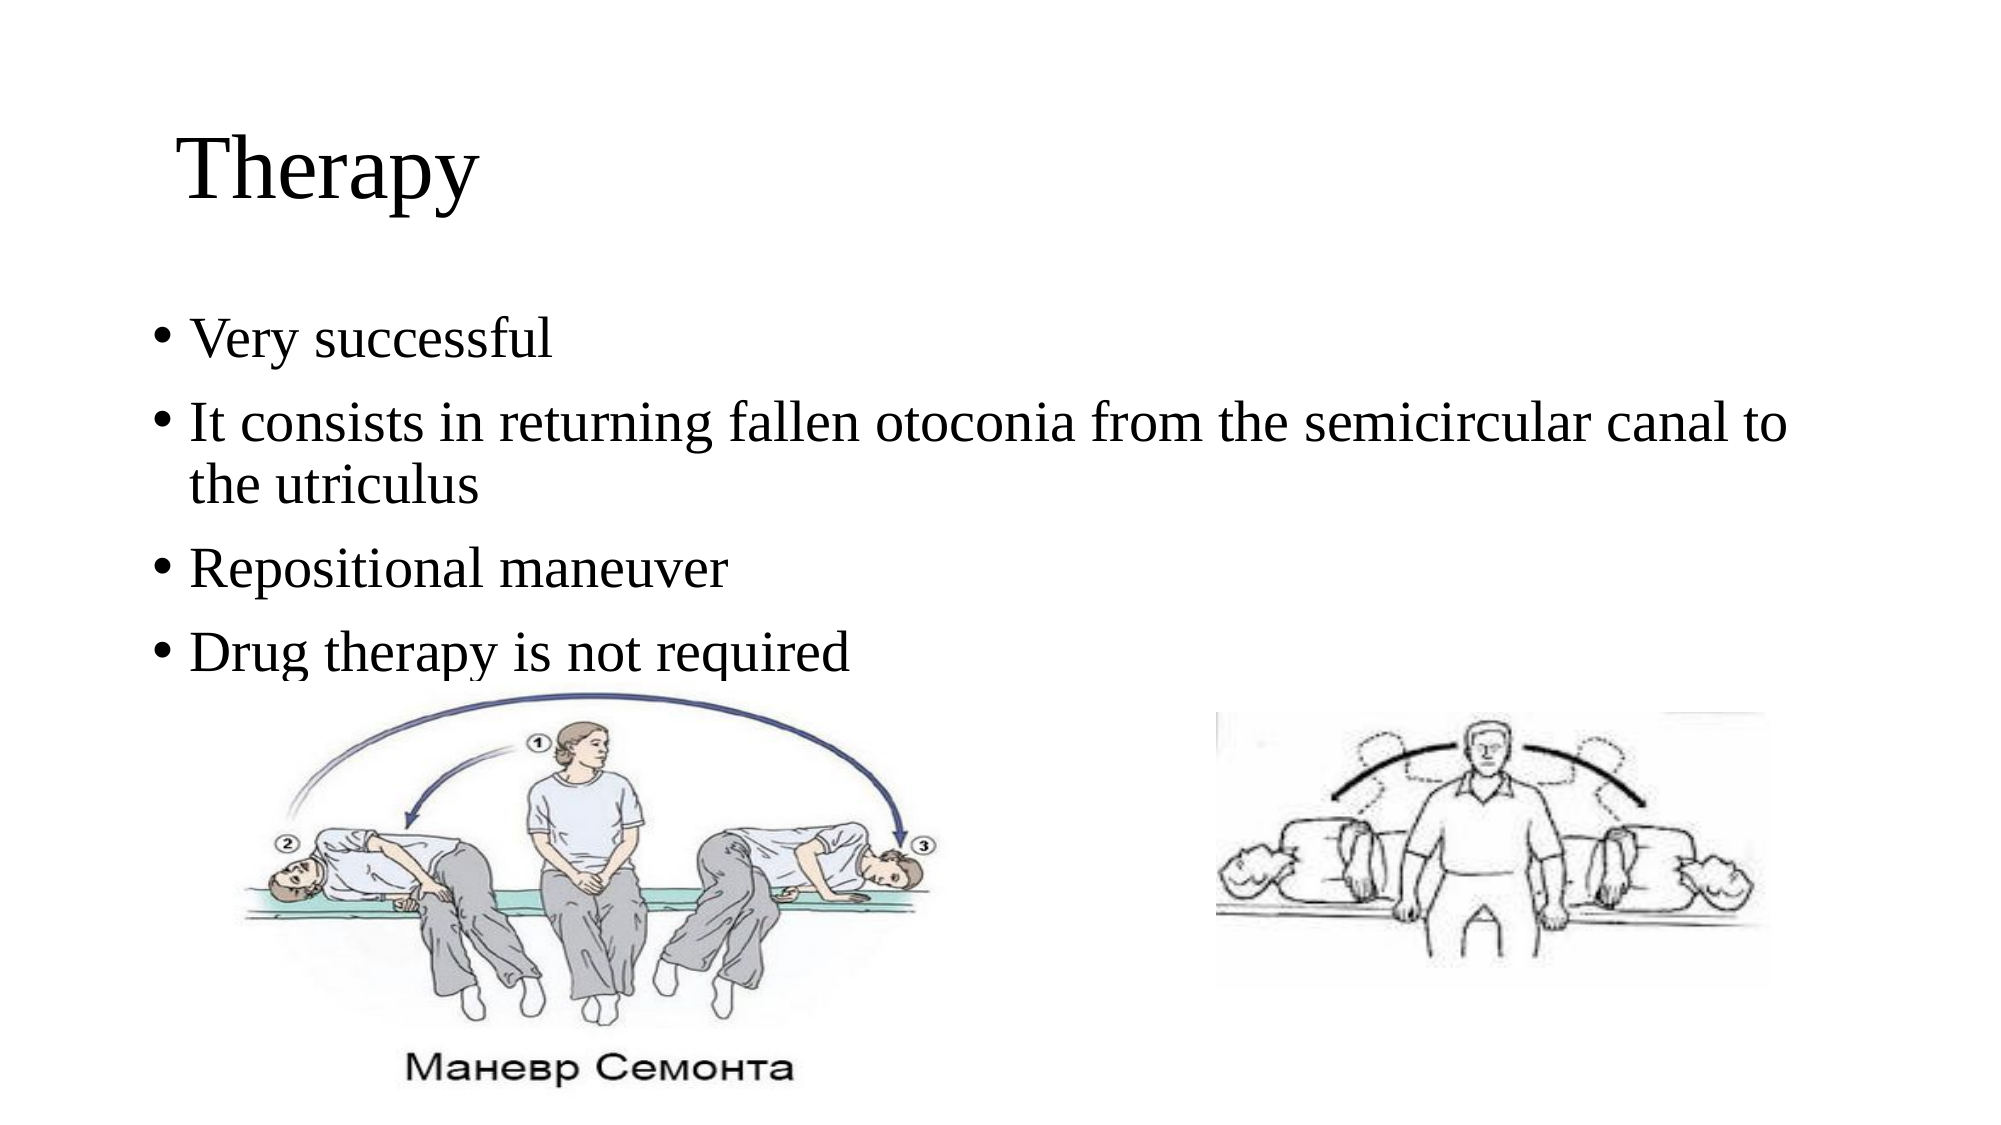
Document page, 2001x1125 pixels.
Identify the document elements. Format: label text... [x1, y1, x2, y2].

picture [1216, 712, 1771, 990]
picture [233, 681, 971, 1100]
list Very successful It consists in returning fallen otoconia from the semicircular canal to the utriculus Repositional maneuver Drug therapy is not required [137, 299, 1863, 1014]
title Therapy [137, 59, 1863, 278]
